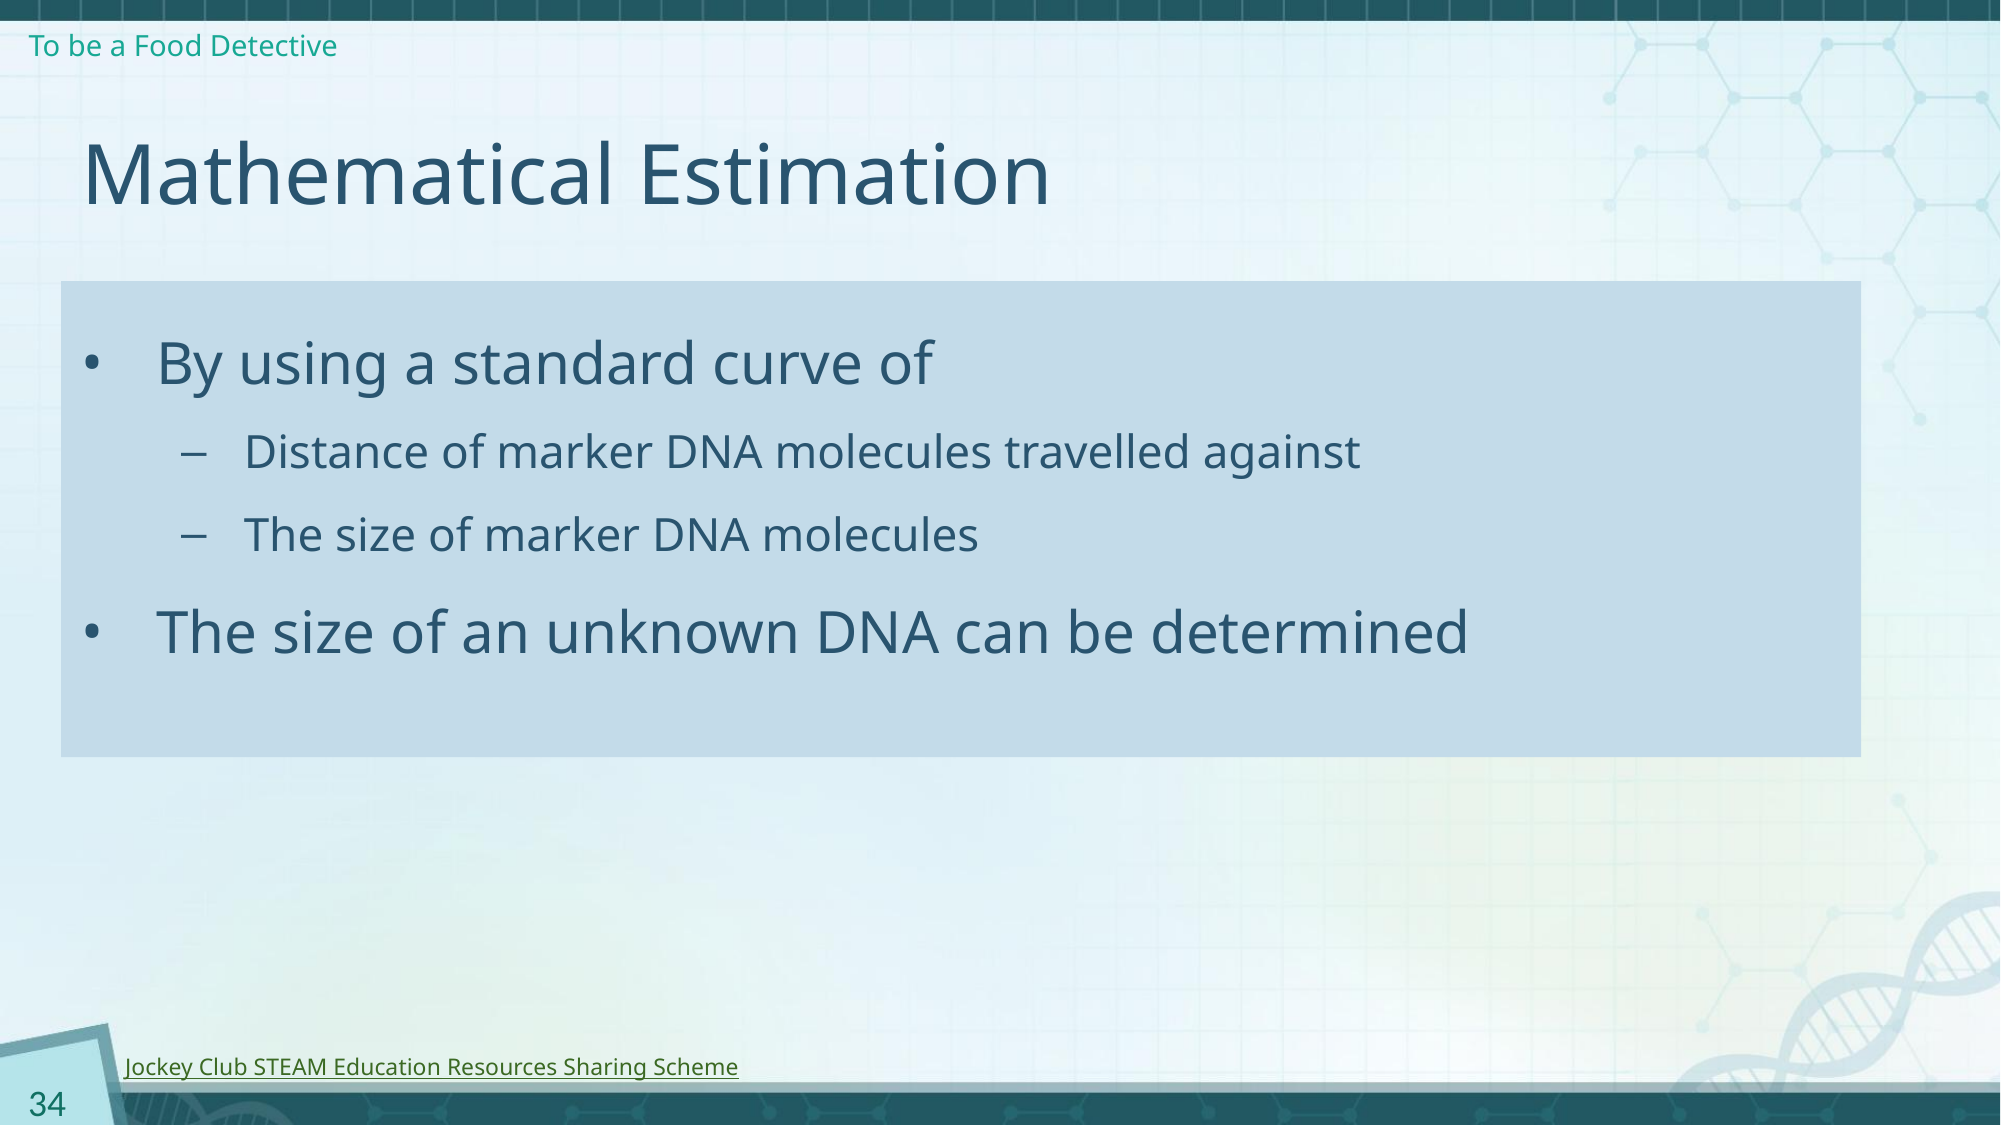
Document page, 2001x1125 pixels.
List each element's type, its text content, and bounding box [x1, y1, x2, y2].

picture [0, 0, 2001, 1125]
slide_number 34 [0, 1071, 96, 1125]
title Mathematical Estimation [61, 63, 1571, 279]
list By using a standard curve of Distance of marker DNA molecules travelled against The size of marker DNA molecules The size of an unknown DNA can be determined [61, 281, 1862, 758]
